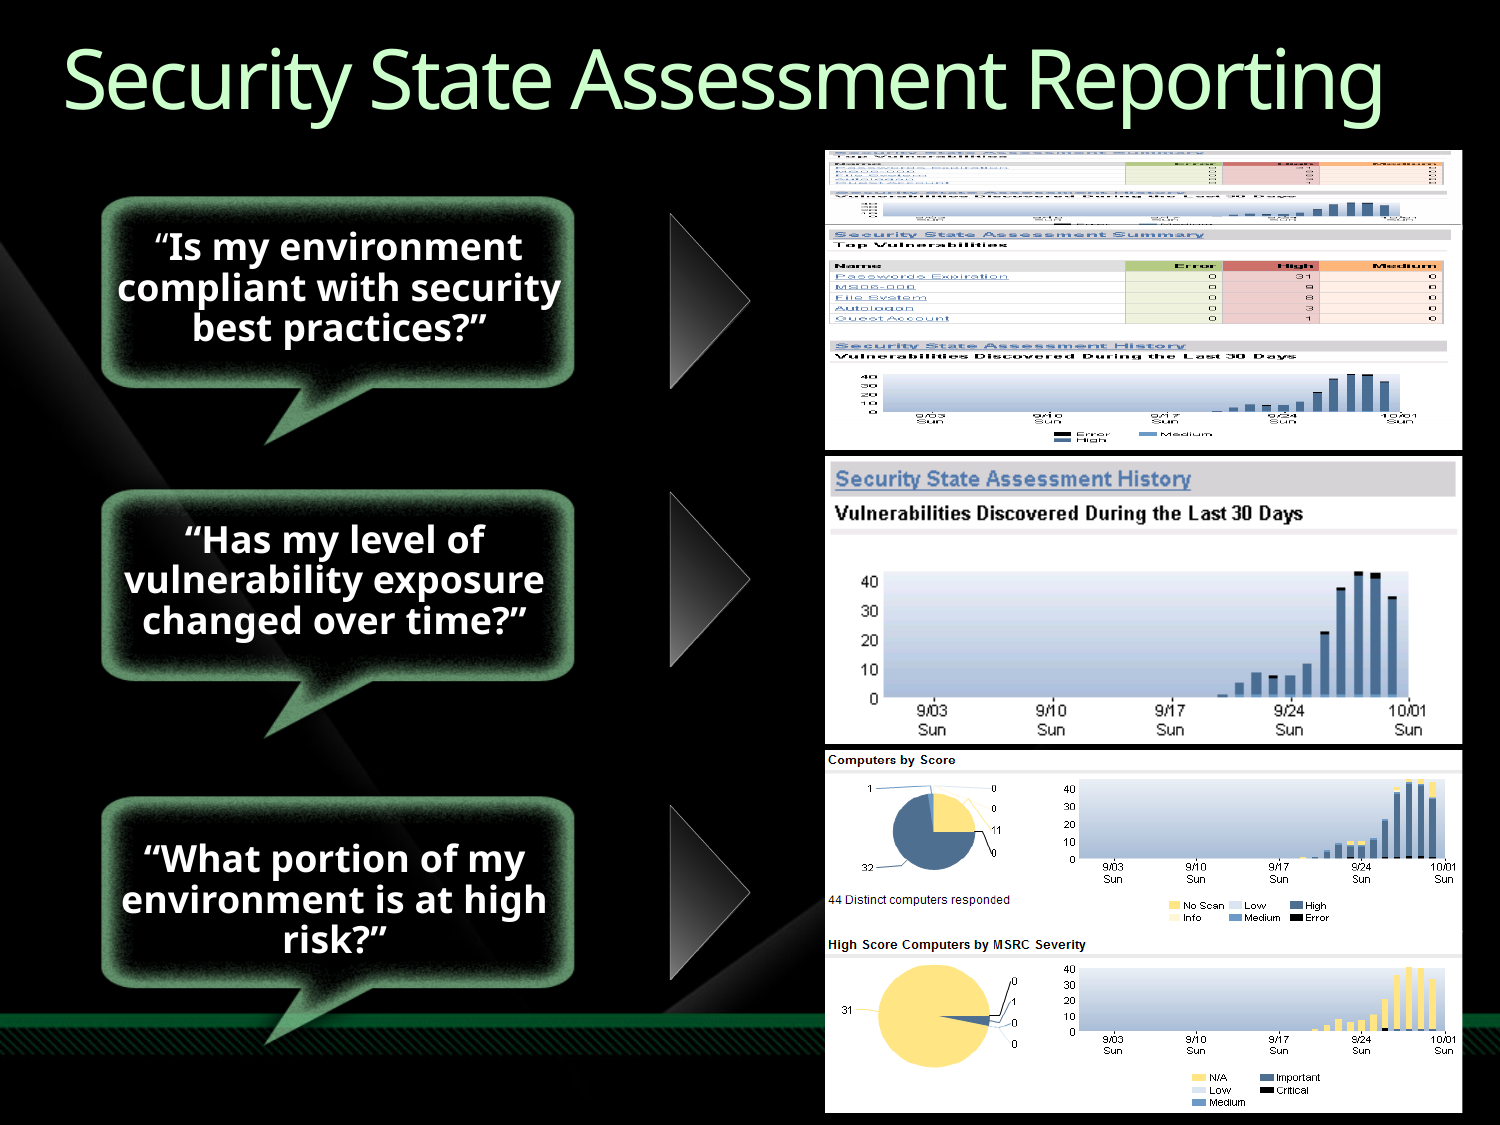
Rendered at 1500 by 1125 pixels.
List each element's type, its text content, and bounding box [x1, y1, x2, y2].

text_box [824, 149, 1463, 451]
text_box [824, 749, 1463, 1113]
picture [0, 0, 1500, 1125]
text_box [669, 212, 751, 389]
text_box [669, 491, 751, 668]
title Security State Assessment Reporting [62, 37, 1438, 238]
text_box [669, 804, 751, 981]
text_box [74, 467, 601, 759]
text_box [74, 774, 601, 1067]
